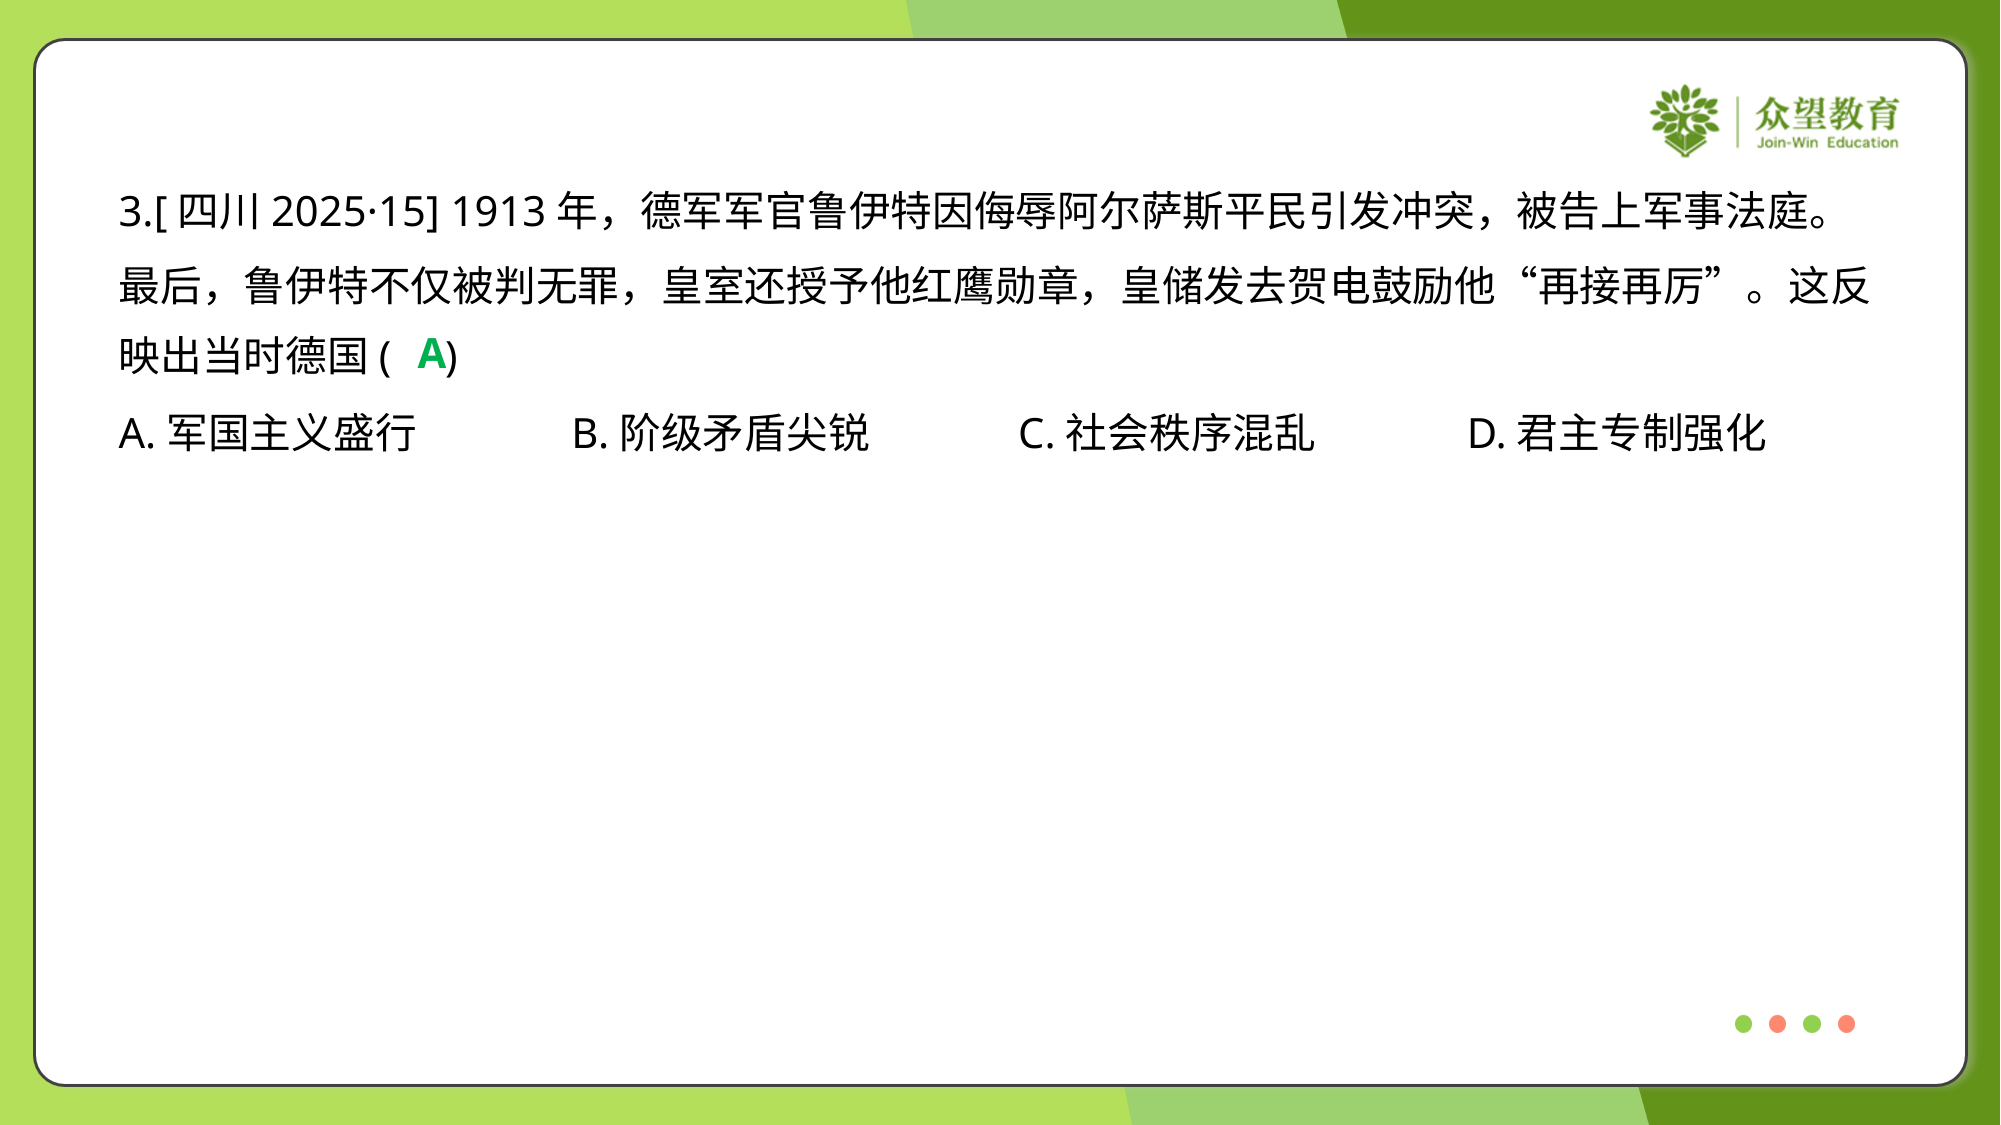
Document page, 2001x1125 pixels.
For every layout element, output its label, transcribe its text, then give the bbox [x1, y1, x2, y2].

picture [0, 0, 2000, 1125]
text_box 3.[四川2025·15] 1913年，德军军官鲁伊特因侮辱阿尔萨斯平民引发冲突，被告上军事法庭。 最后，鲁伊特不仅被判无罪，皇室还授予他红鹰勋章，皇储发去贺电鼓励他“再接再厉”。这反 映出当时德国( ) [118, 159, 1883, 373]
text_box A [401, 306, 463, 371]
text_box A.军国主义盛行 B.阶级矛盾尖锐 C.社会秩序混乱 D.君主专制强化 [118, 381, 1883, 449]
